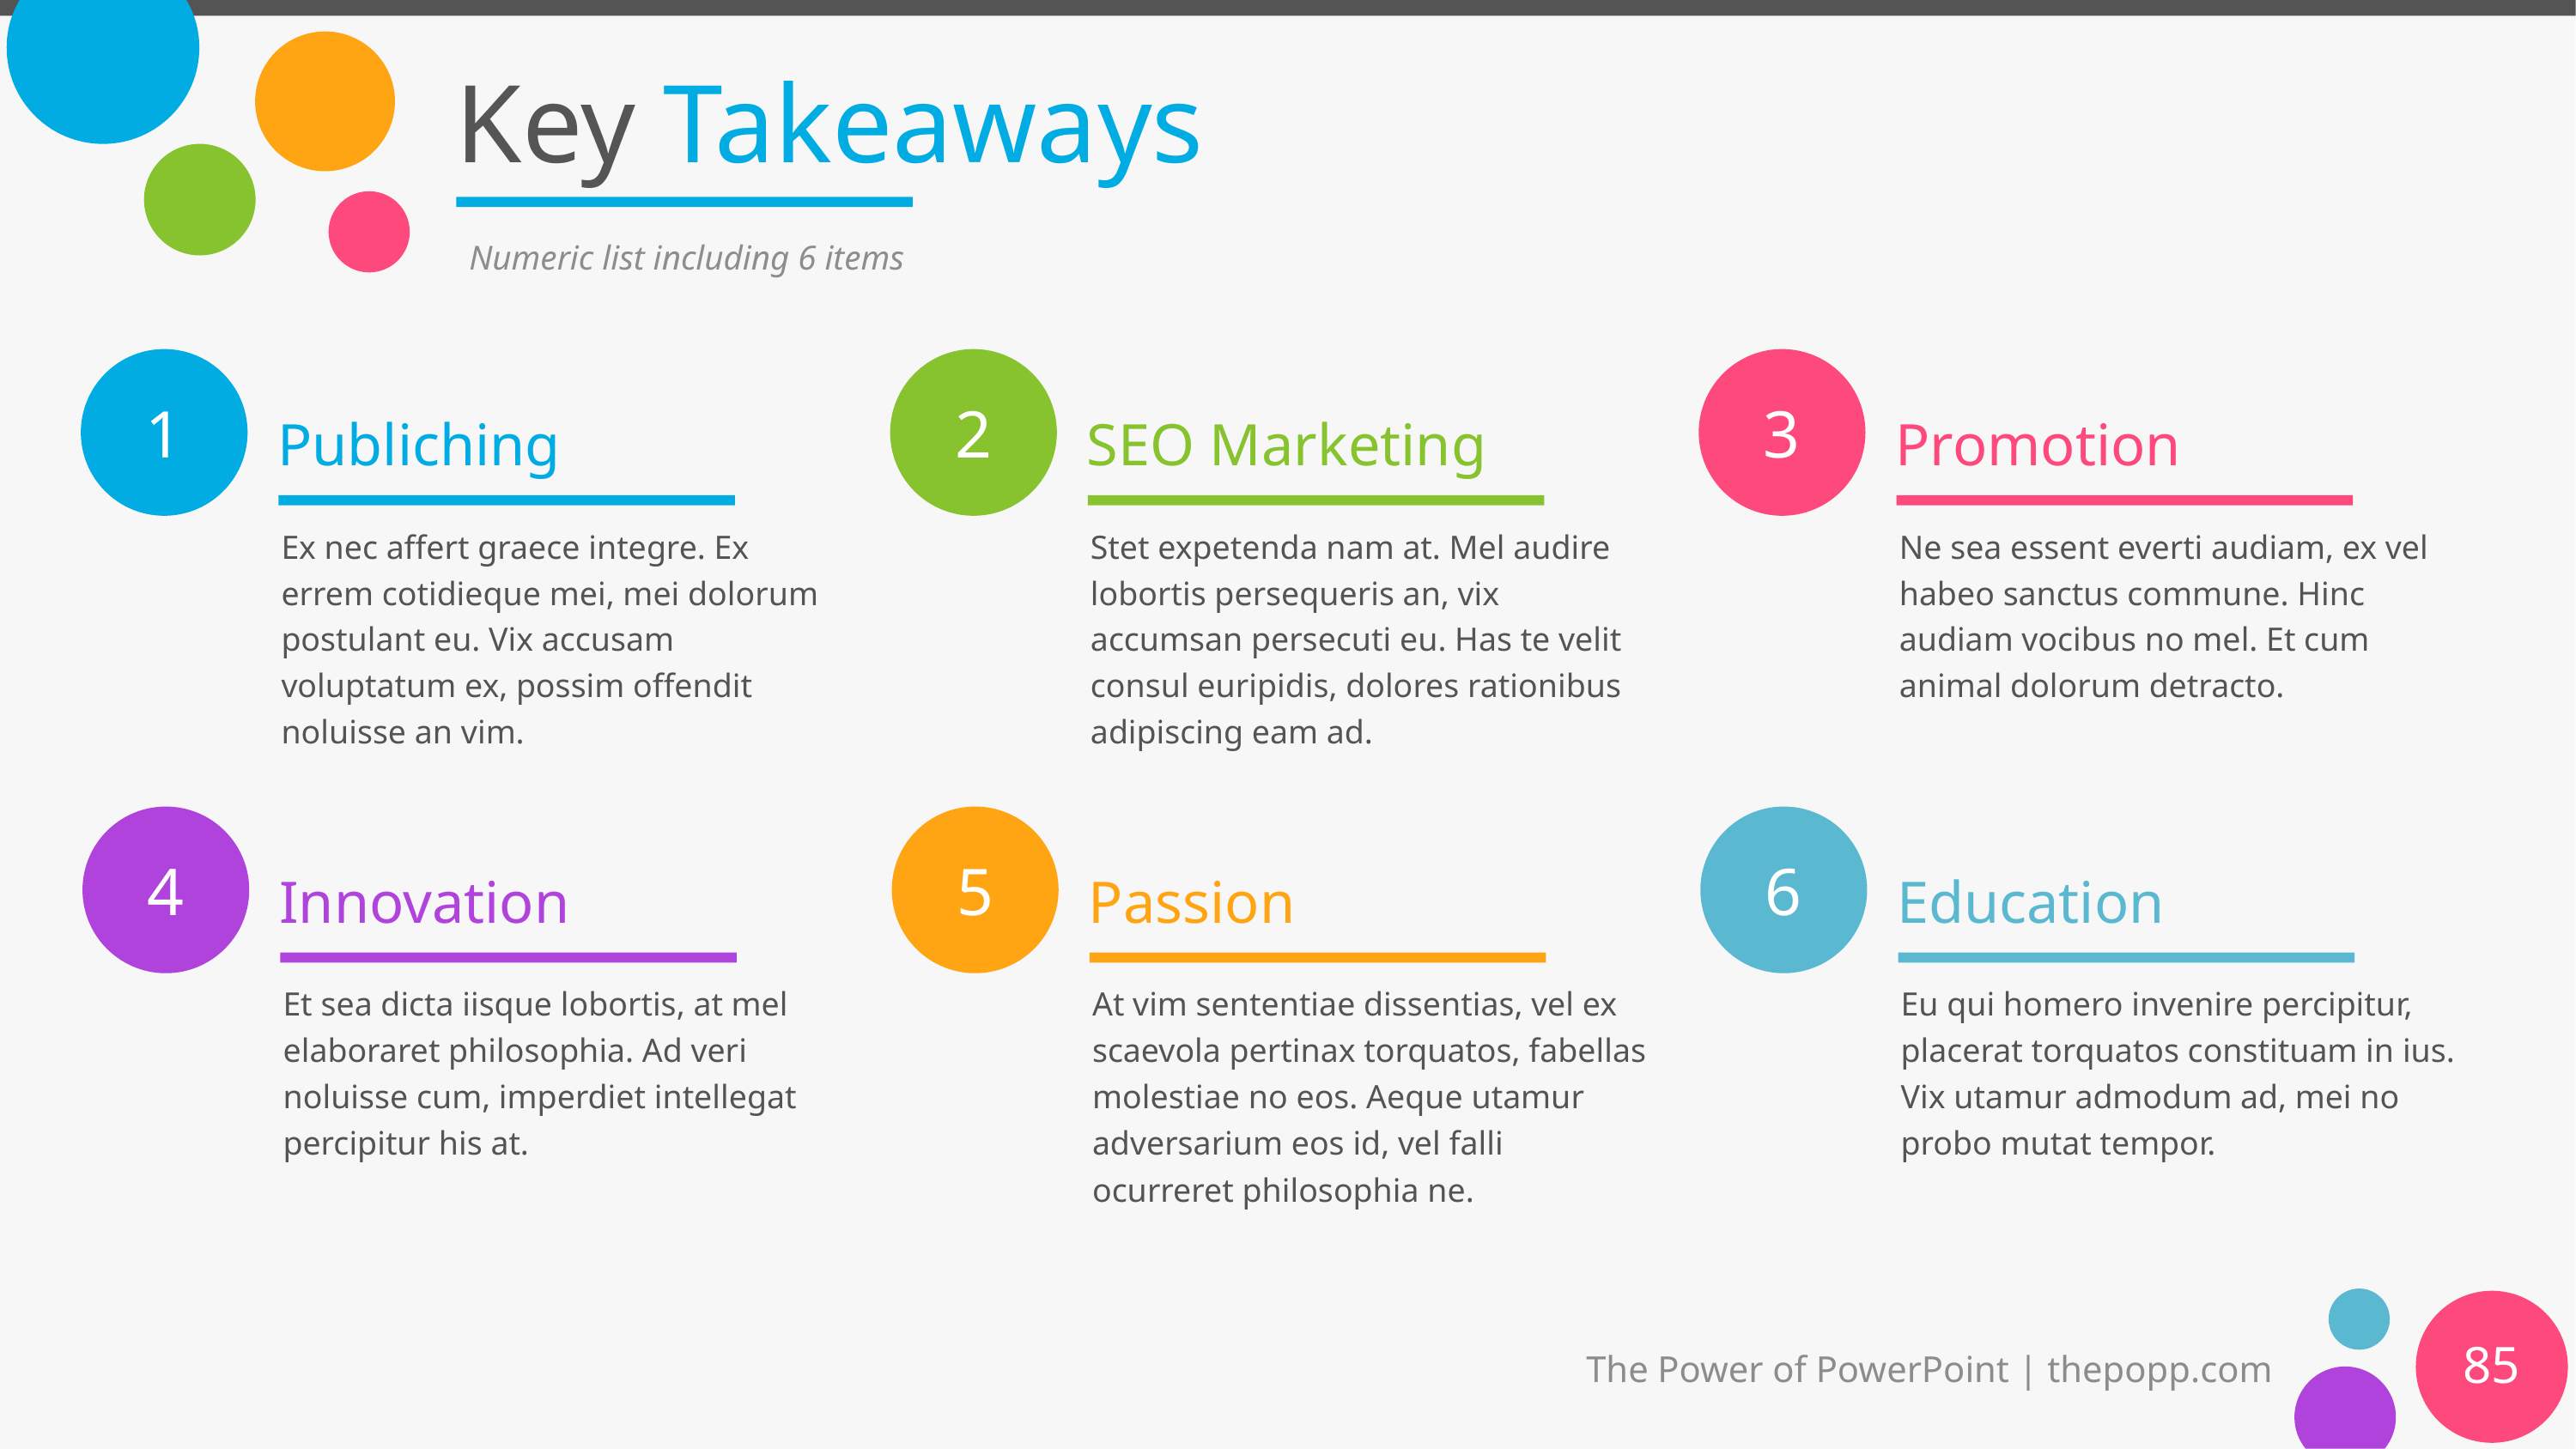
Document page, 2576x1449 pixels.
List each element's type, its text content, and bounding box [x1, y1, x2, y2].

list Promotion [1872, 383, 2475, 485]
list Publiching [254, 383, 856, 485]
list Stet expetenda nam at. Mel audire lobortis persequeris an, vix accumsan persecuti eu. Has te velit consul euripidis, dolores rationibus adipiscing eam ad. [1067, 507, 1675, 785]
footer The Power of PowerPoint | thepopp.com [1479, 1332, 2296, 1410]
list At vim sententiae dissentias, vel ex scaevola pertinax torquatos, fabellas molestiae no eos. Aeque utamur adversarium eos id, vel falli ocurreret philosophia ne. [1069, 965, 1676, 1243]
list Education [1874, 840, 2476, 943]
list Passion [1065, 840, 1668, 943]
list Eu qui homero invenire percipitur, placerat torquatos constituam in ius. Vix utamur admodum ad, mei no probo mutat tempor. [1877, 965, 2485, 1243]
title Key Takeaways [433, 34, 2454, 204]
list Ne sea essent everti audiam, ex vel habeo sanctus commune. Hinc audiam vocibus no mel. Et cum animal dolorum detracto. [1875, 507, 2483, 785]
list Innovation [256, 840, 858, 943]
list Numeric list including 6 items [446, 217, 2465, 288]
list SEO Marketing [1063, 383, 1666, 485]
list Et sea dicta iisque lobortis, at mel elaboraret philosophia. Ad veri noluisse cum, imperdiet intellegat percipitur his at. [259, 965, 867, 1243]
slide_number 85 [2415, 1328, 2568, 1406]
list Ex nec affert graece integre. Ex errem cotidieque mei, mei dolorum postulant eu. Vix accusam voluptatum ex, possim offendit noluisse an vim. [258, 507, 866, 785]
